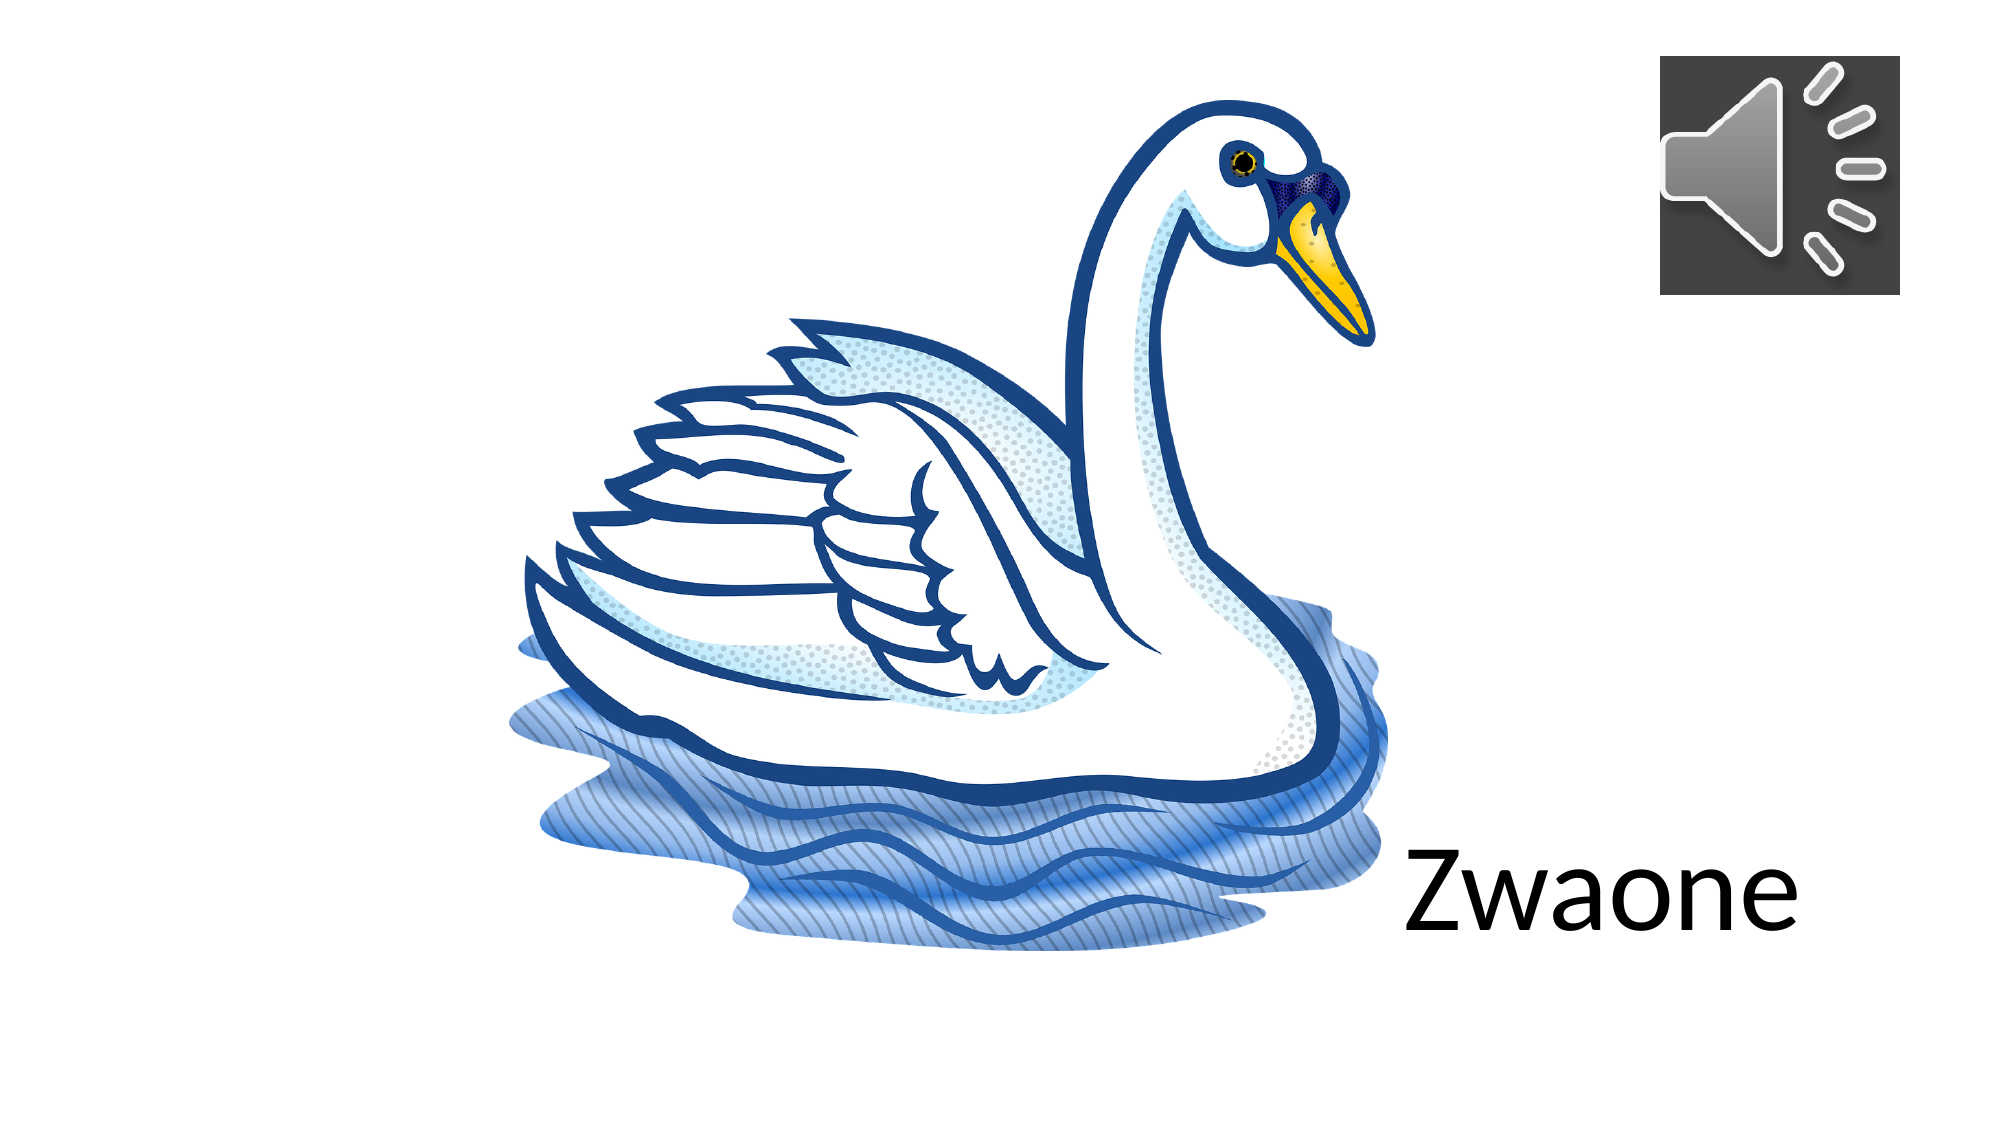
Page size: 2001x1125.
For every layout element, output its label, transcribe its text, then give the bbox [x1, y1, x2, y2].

subtitle Zwaone [853, 815, 2000, 1087]
picture [508, 100, 1388, 951]
picture [1659, 54, 1901, 297]
